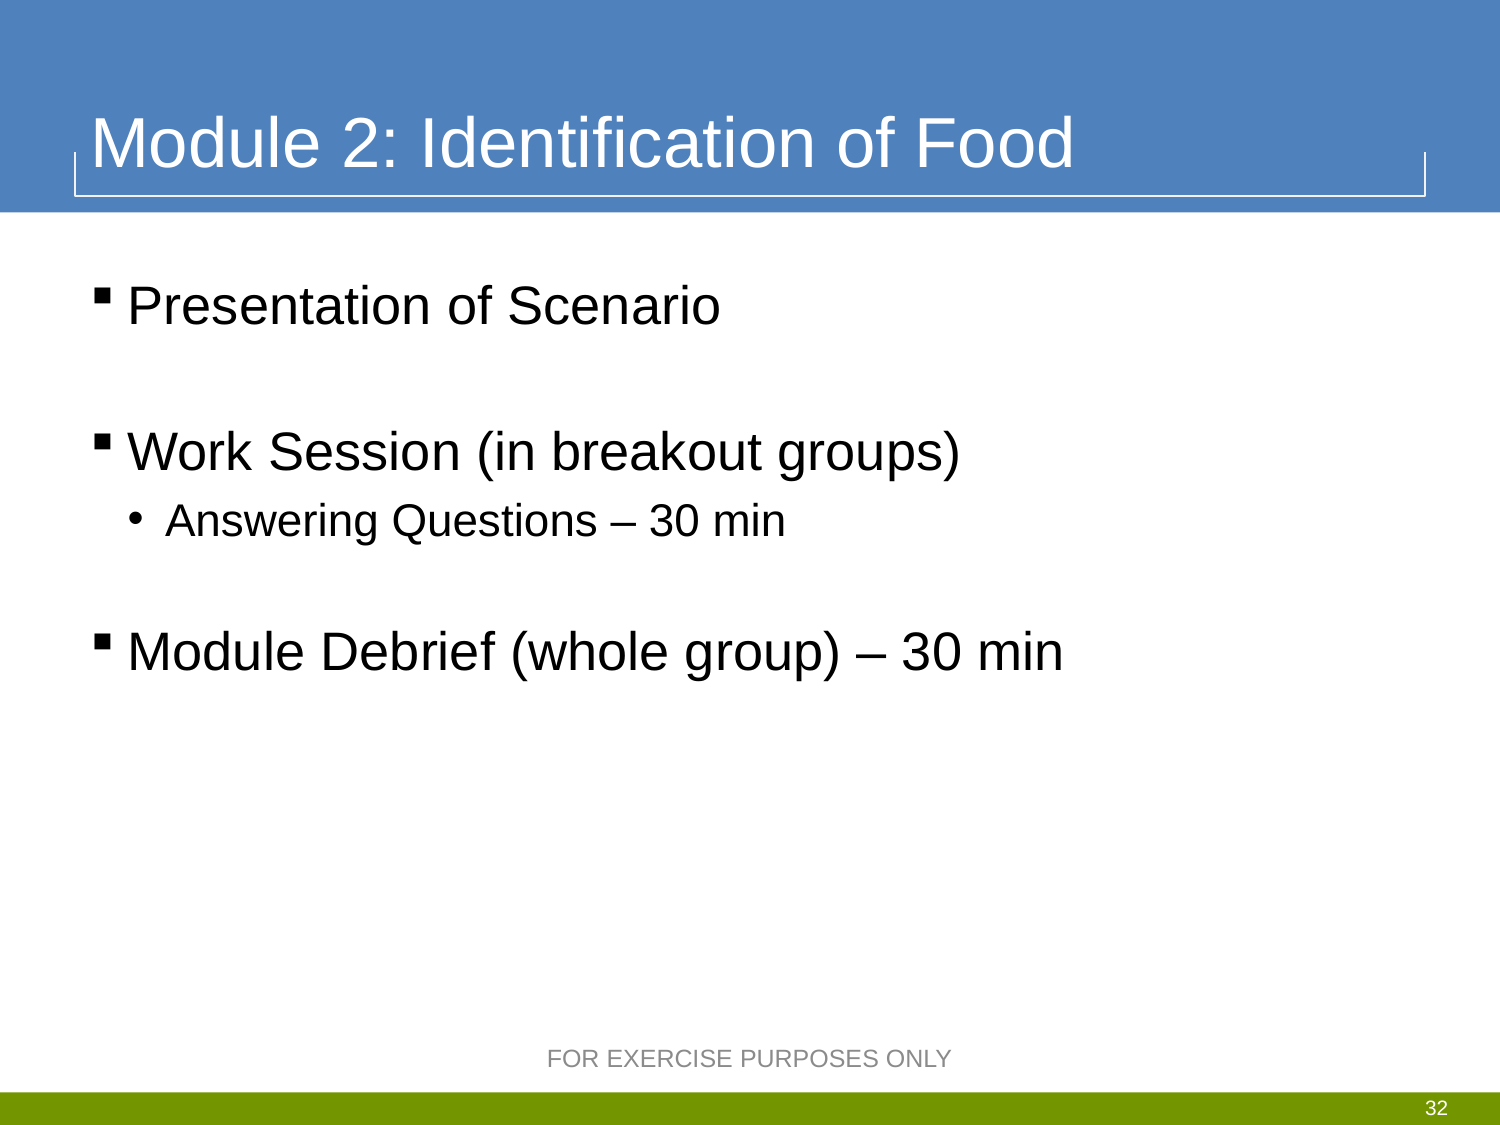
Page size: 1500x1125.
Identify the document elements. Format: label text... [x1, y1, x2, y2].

title Module 2: Identification of Food [74, 44, 1426, 233]
list Presentation of Scenario Work Session (in breakout groups) Answering Questions – 30 min Module Debrief (whole group) – 30 min [74, 262, 1426, 1006]
footer FOR EXERCISE PURPOSES ONLY [512, 1042, 988, 1103]
